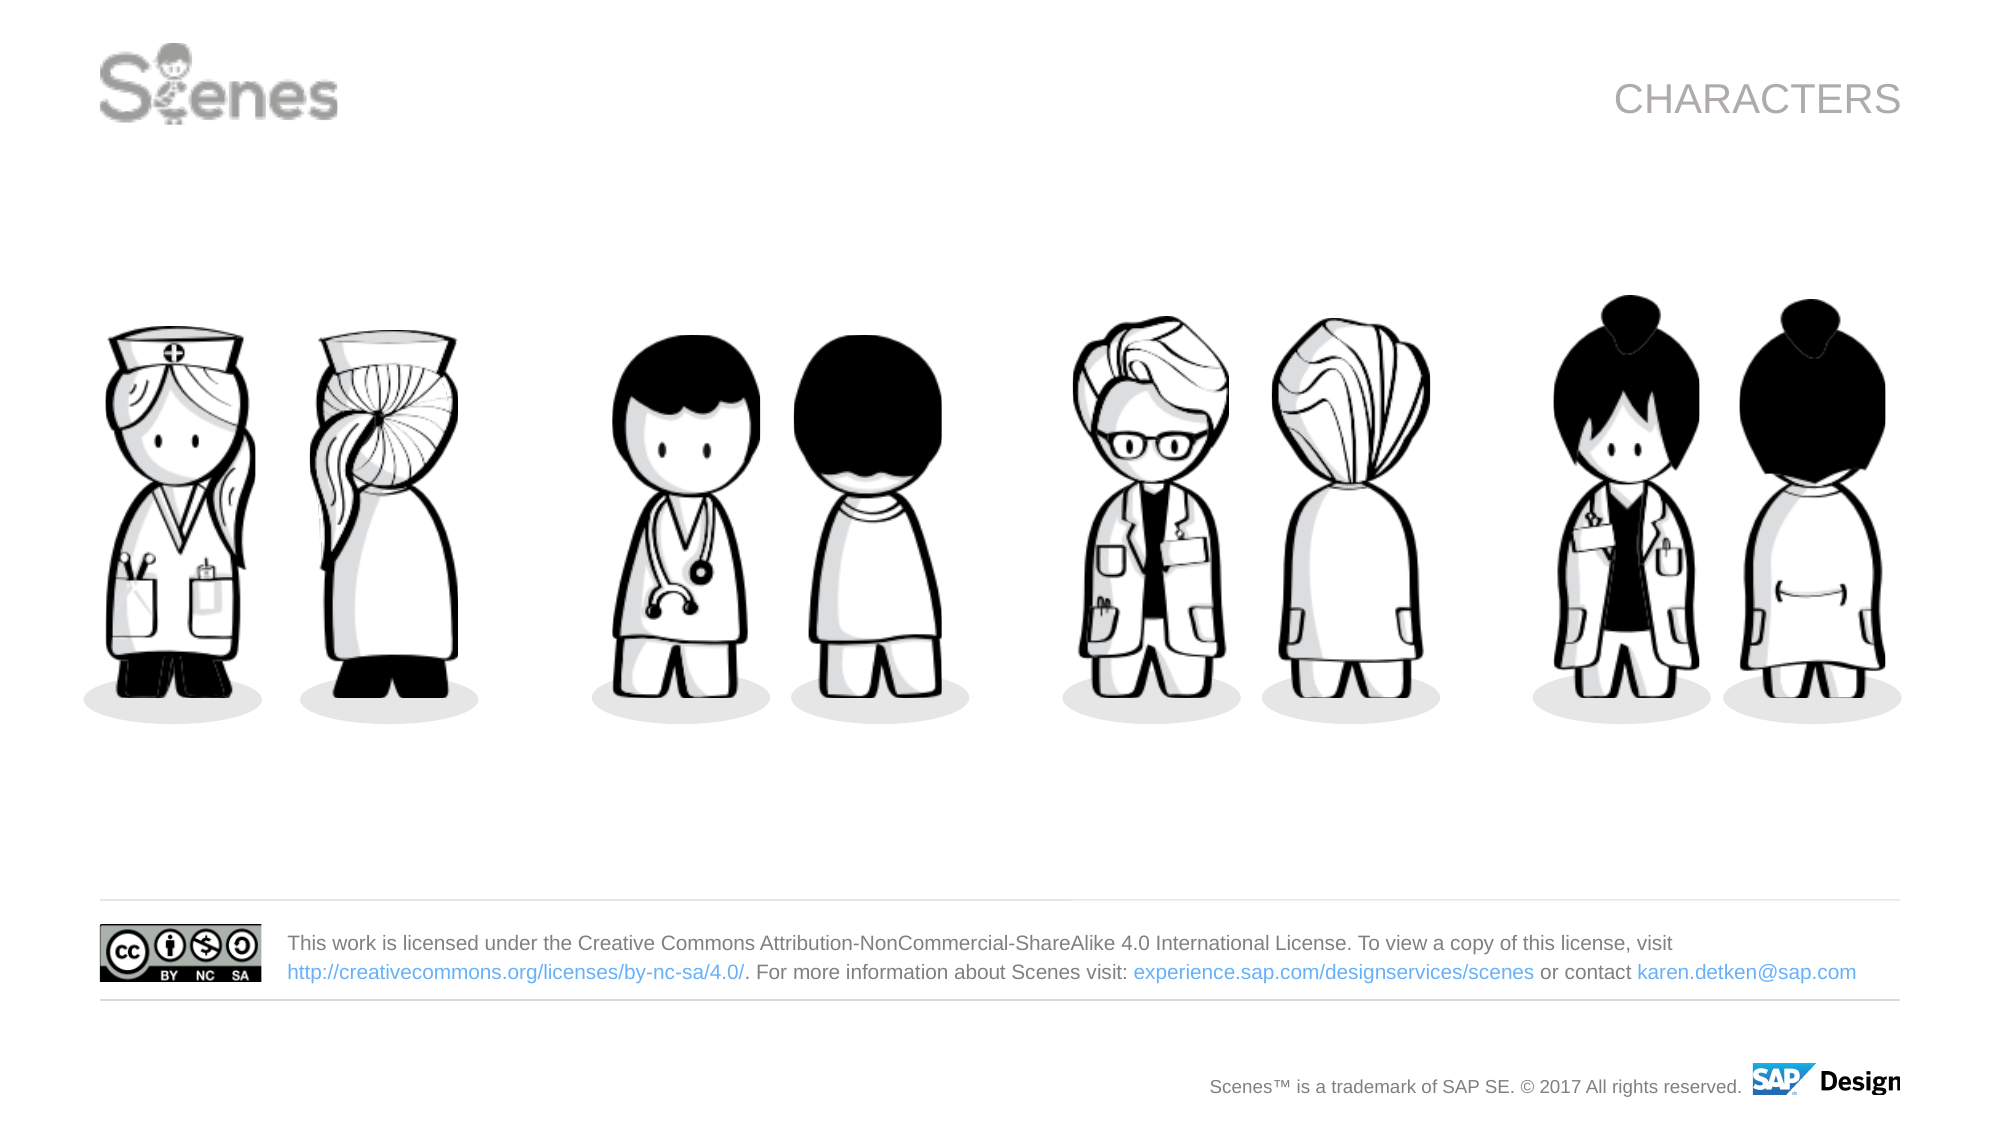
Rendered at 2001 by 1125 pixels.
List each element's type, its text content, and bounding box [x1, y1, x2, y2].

text_box [591, 680, 771, 725]
text_box [1532, 680, 1712, 725]
text_box [299, 683, 479, 725]
picture [1271, 318, 1431, 698]
text_box [1062, 684, 1241, 725]
picture [1072, 316, 1229, 698]
text_box [790, 678, 970, 725]
picture [1739, 299, 1886, 698]
title CHARACTERS [1001, 77, 1902, 116]
text_box [1261, 685, 1441, 725]
picture [1553, 295, 1700, 698]
text_box [83, 683, 263, 725]
picture [793, 334, 942, 698]
picture [612, 334, 761, 698]
text_box [1723, 682, 1902, 725]
picture [105, 326, 256, 698]
picture [309, 330, 458, 698]
